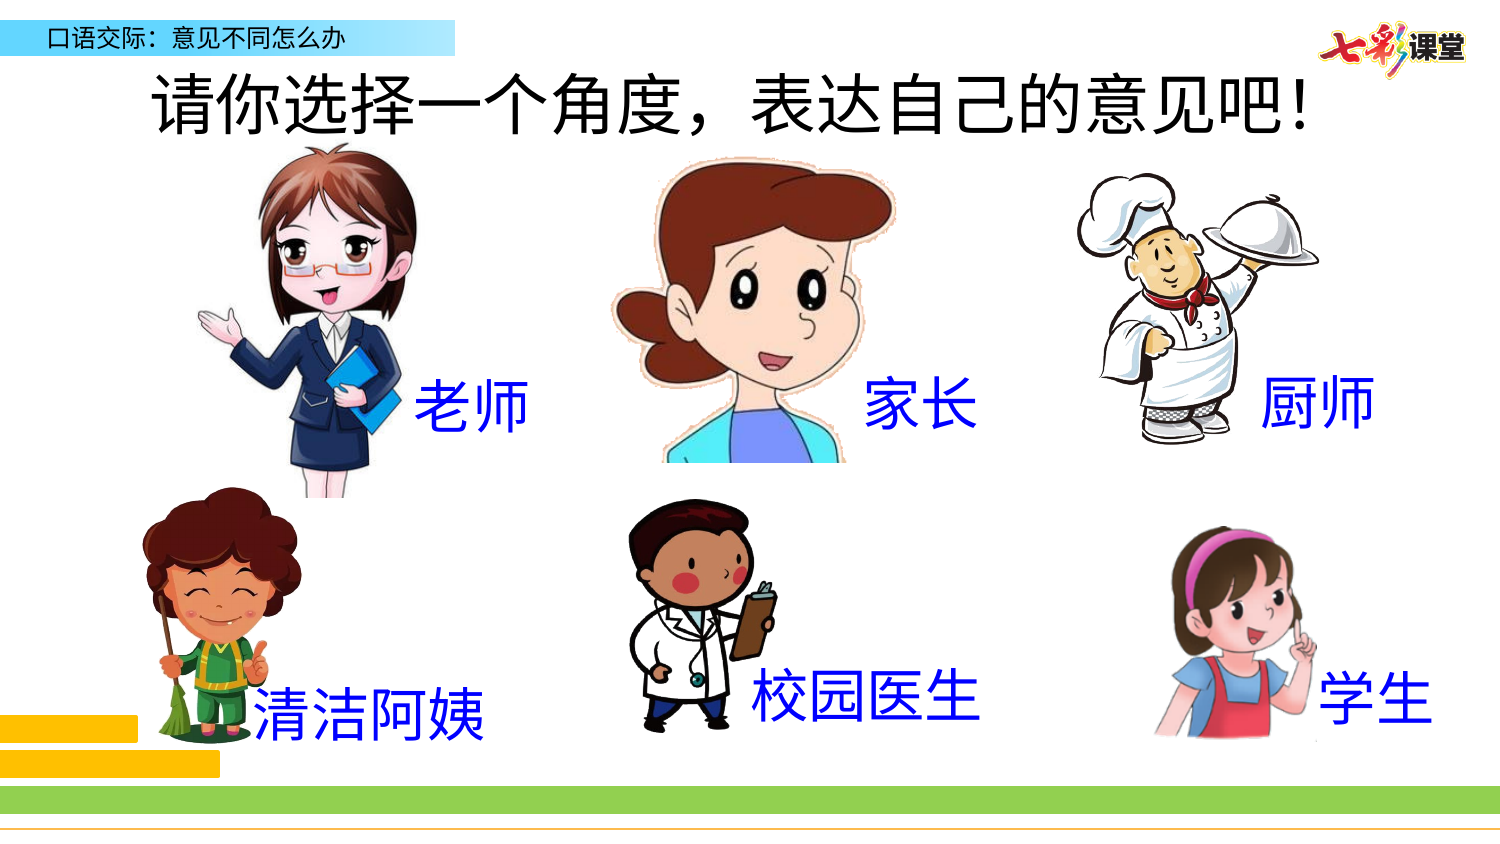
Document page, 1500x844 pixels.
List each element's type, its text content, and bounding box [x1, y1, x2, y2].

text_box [1151, 526, 1451, 742]
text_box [1075, 173, 1393, 446]
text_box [117, 477, 503, 759]
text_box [586, 499, 1000, 738]
text_box 请你选择一个角度，表达自己的意见吧！ [134, 55, 1366, 151]
picture [1316, 20, 1468, 80]
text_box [194, 138, 547, 498]
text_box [536, 122, 995, 463]
